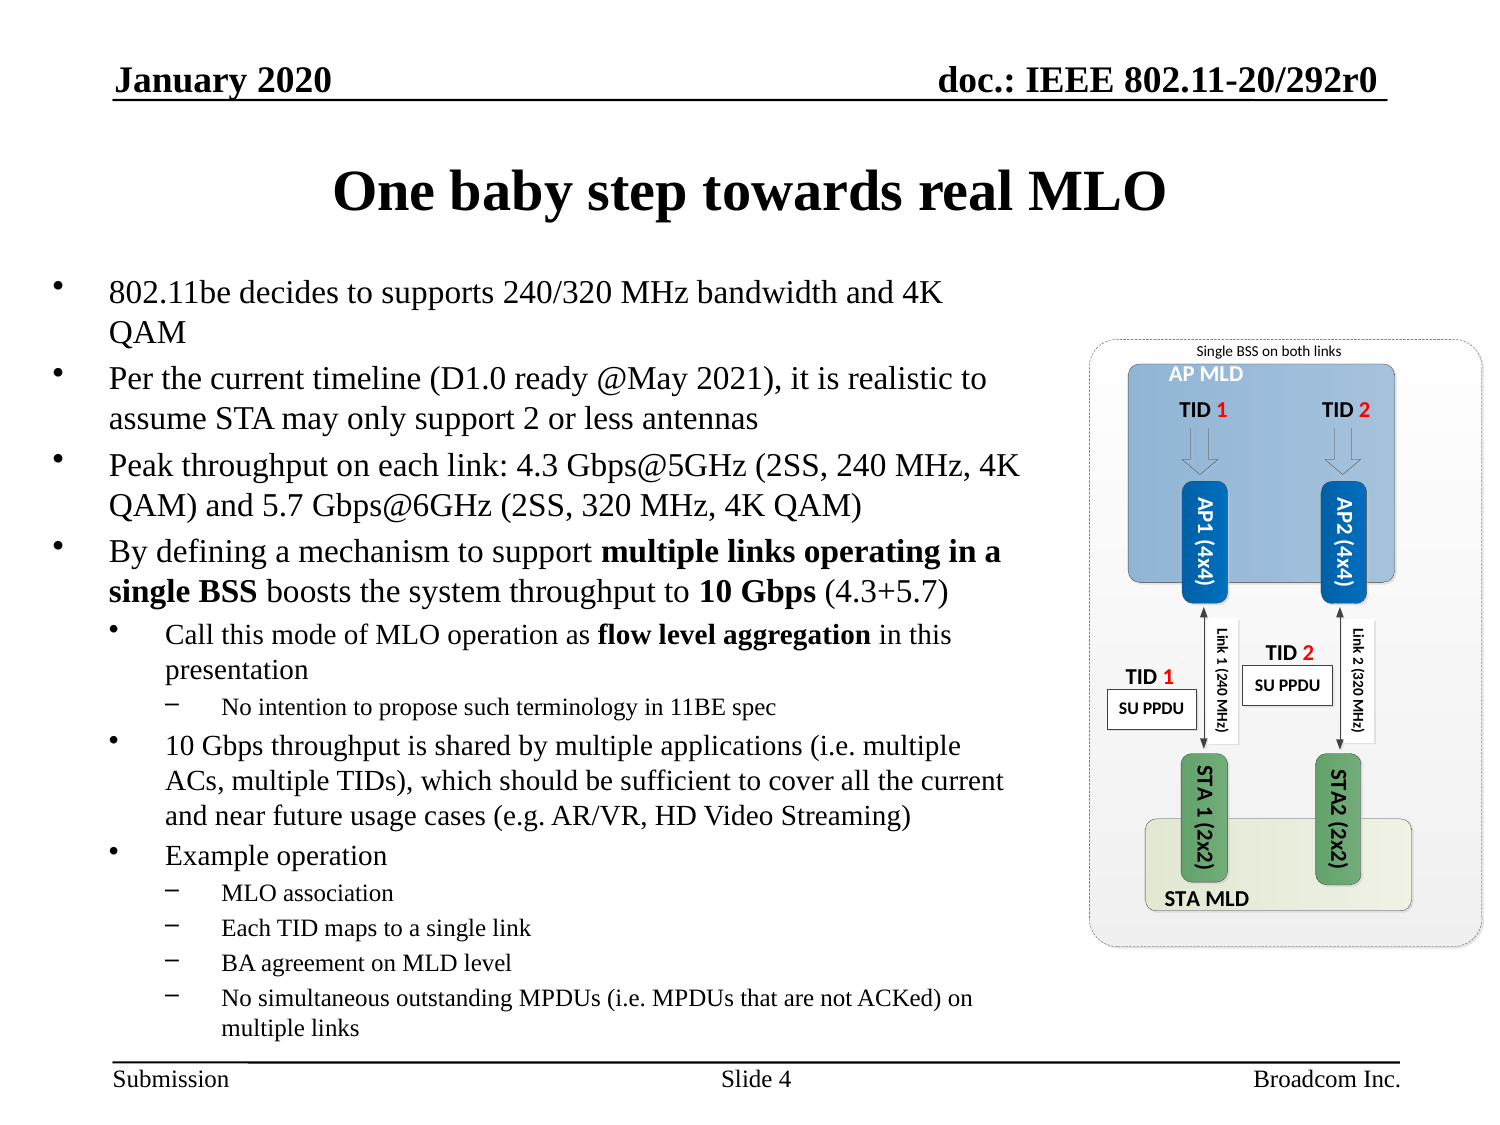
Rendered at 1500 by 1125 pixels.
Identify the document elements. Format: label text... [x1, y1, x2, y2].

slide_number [114, 54, 335, 101]
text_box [1087, 337, 1486, 951]
title One baby step towards real MLO [112, 99, 1388, 275]
footer Broadcom Inc. [1250, 1061, 1402, 1093]
list 802.11be decides to supports 240/320 MHz bandwidth and 4K QAM Per the current timeline (D1.0 ready @May 2021), it is realistic to assume STA may only support 2 or less antennas Peak throughput on each link: 4.3 Gbps@5GHz (2SS, 240 MHz, 4K QAM) and 5.7 Gbps@6GHz (2SS, 320 MHz, 4K QAM) By defining a mechanism to support multiple links operating in a single BSS boosts the system throughput to 10 Gbps (4.3+5.7) Call this mode of MLO operation as flow level aggregation in this presentation No intention to propose such terminology in 11BE spec 10 Gbps throughput is shared by multiple applications (i.e. multiple ACs, multiple TIDs), which should be sufficient to cover all the current and near future usage cases (e.g. AR/VR, HD Video Streaming) Example operation MLO association Each TID maps to a single link BA agreement on MLD level No simultaneous outstanding MPDUs (i.e. MPDUs that are not ACKed) on multiple links [37, 262, 1038, 1063]
slide_number Slide 4 [712, 1063, 800, 1093]
